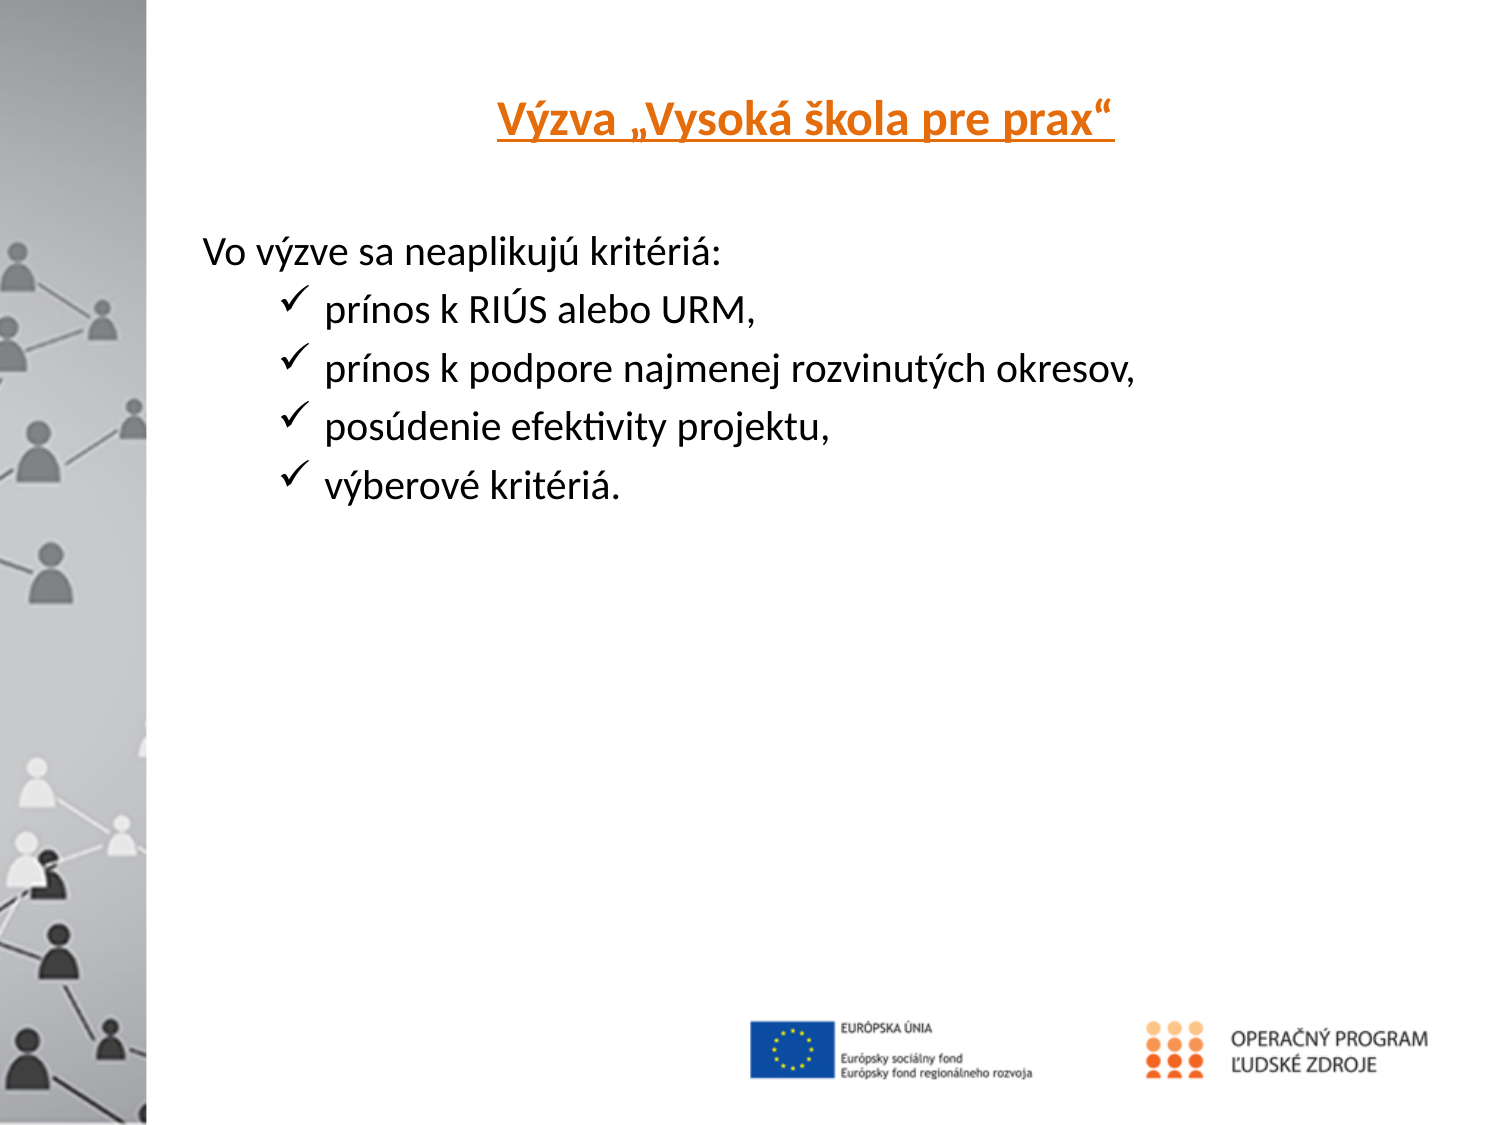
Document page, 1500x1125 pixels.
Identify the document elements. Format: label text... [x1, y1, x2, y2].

list Výzva „Vysoká škola pre prax“ Vo výzve sa neaplikujú kritériá: prínos k RIÚS alebo URM, prínos k podpore najmenej rozvinutých okresov, posúdenie efektivity projektu, výberové kritériá. [187, 77, 1426, 1000]
picture [0, 0, 1500, 1125]
